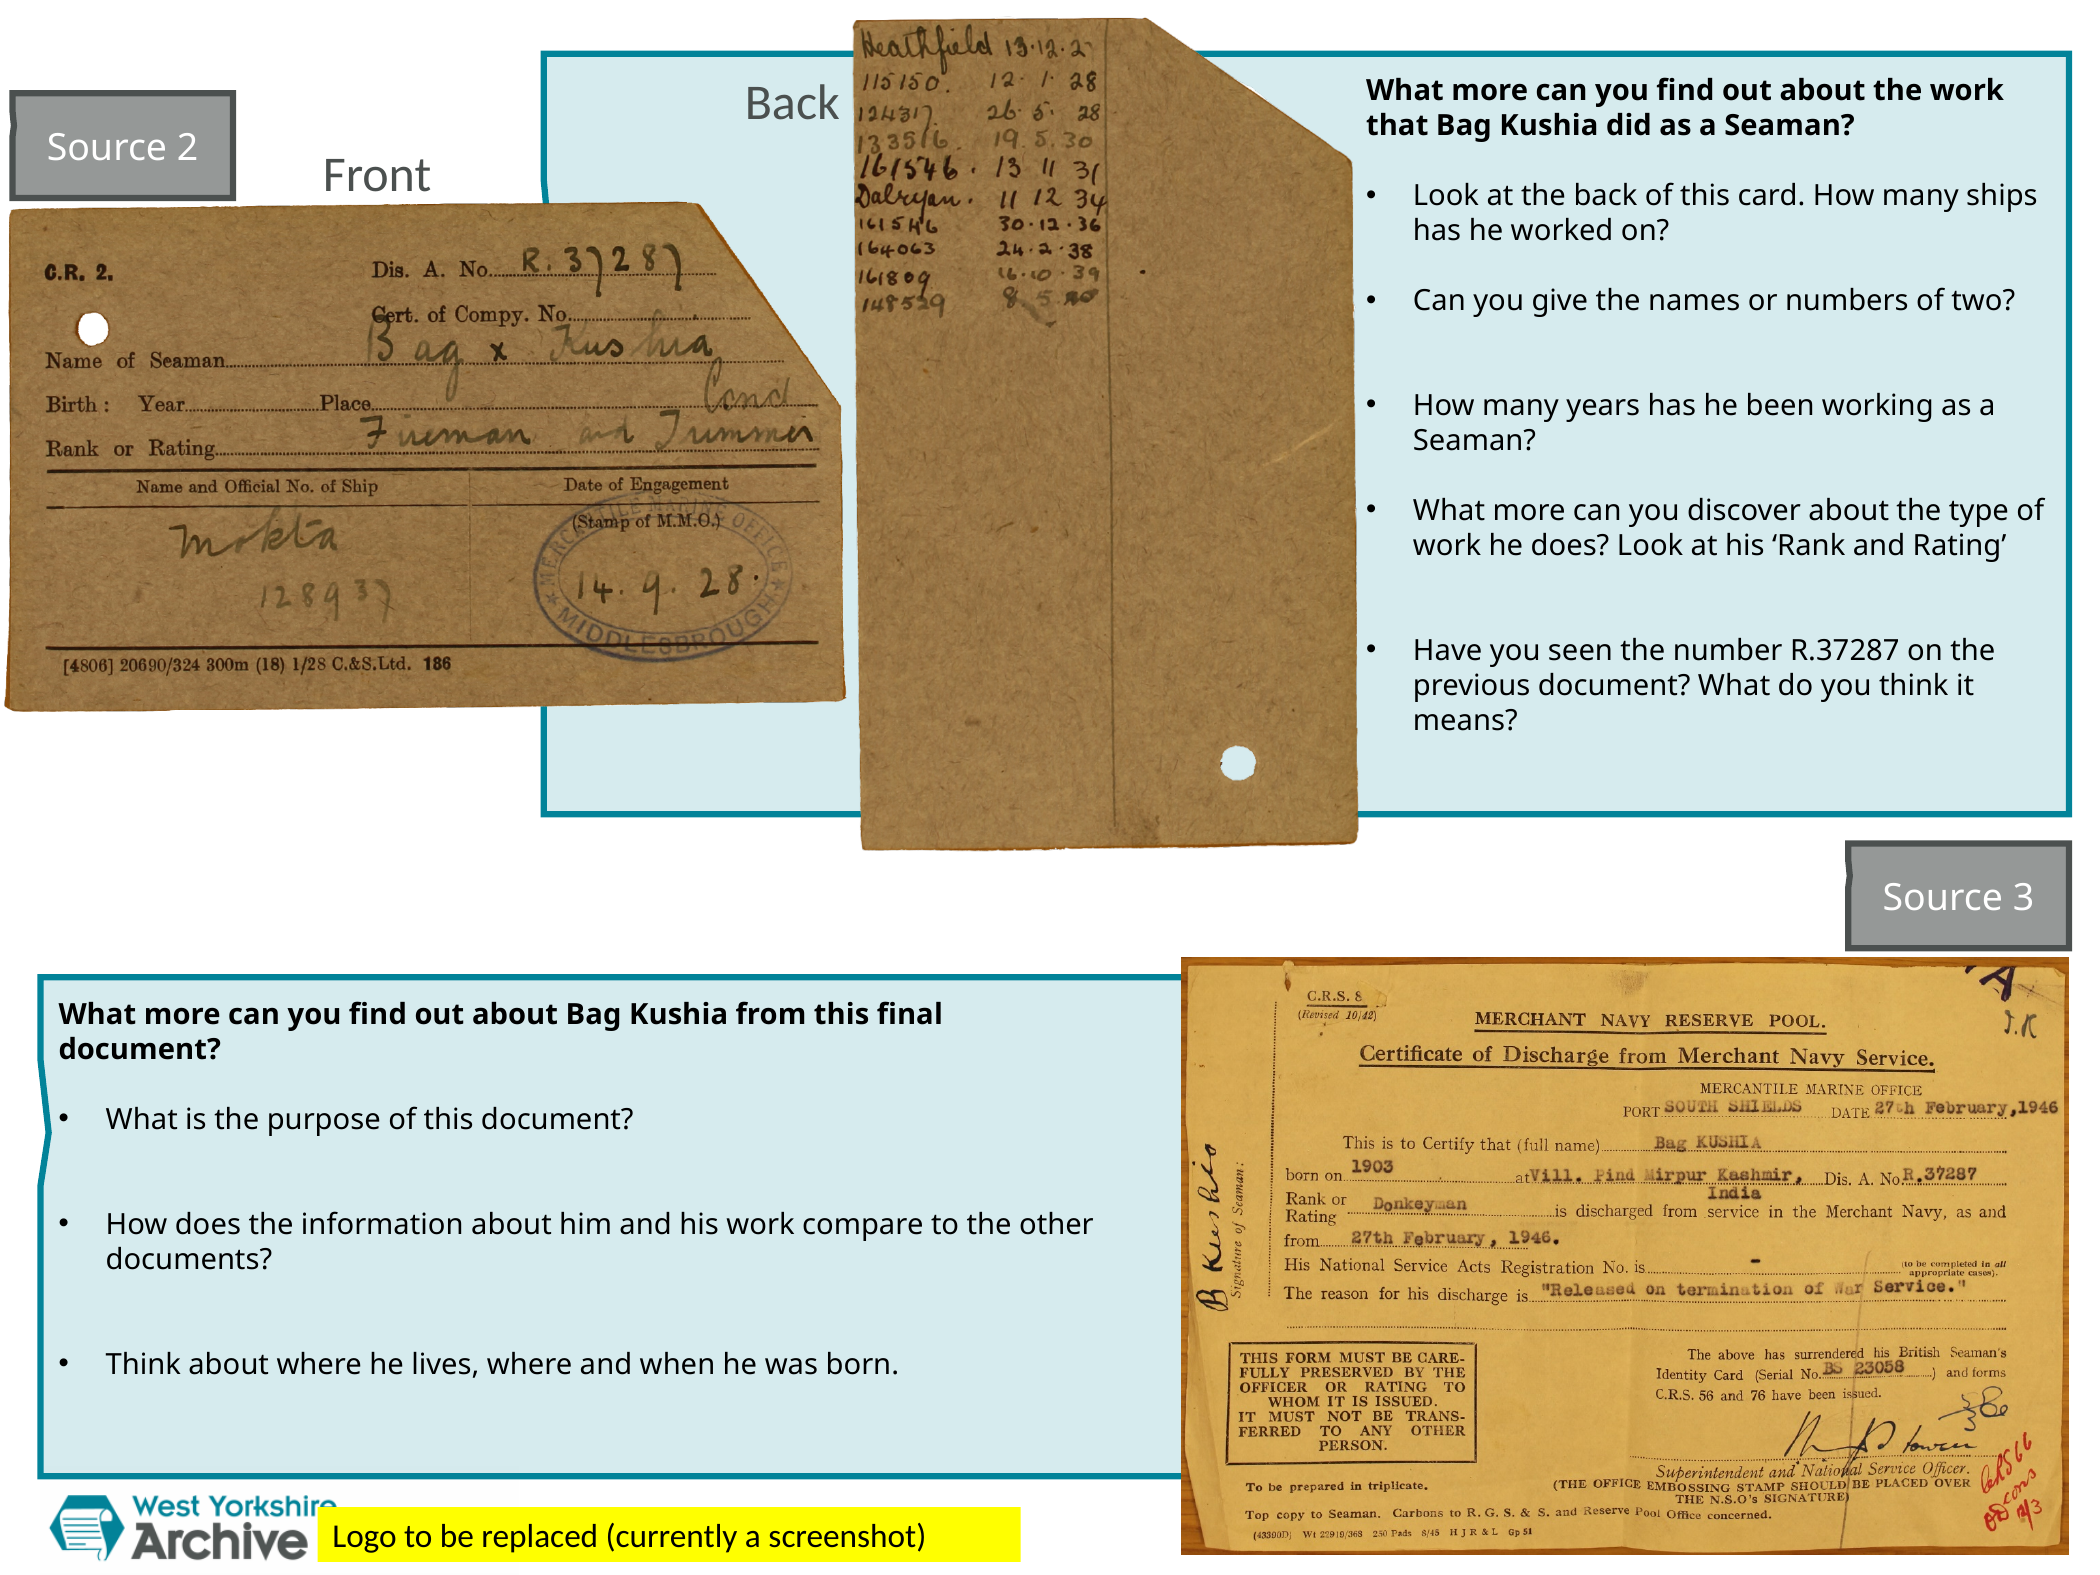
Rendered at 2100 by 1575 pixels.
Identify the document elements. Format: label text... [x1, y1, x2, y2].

text_box [542, 52, 844, 186]
text_box [39, 976, 1181, 1478]
text_box Source 3 [1847, 842, 2070, 950]
text_box [1365, 52, 2071, 64]
text_box What more can you find out about Bag Kushia from this final document? What is the purpose of this document? How does the information about him and his work compare to the other documents? Think about where he lives, where and when he was born. [43, 988, 1112, 1388]
text_box Back [730, 61, 865, 137]
text_box [1365, 744, 2071, 816]
text_box What more can you find out about the work that Bag Kushia did as a Seaman? Look at the back of this card. How many ships has he worked on? Can you give the names or numbers of two? How many years has he been working as a Seaman? What more can you discover about the type of work he does? Look at his ‘Rank and Rating’ Have you seen the number R.37287 on the previous document? What do you think it means? [1365, 64, 2073, 744]
picture [1181, 957, 2069, 1555]
picture [0, 2, 1535, 861]
text_box Source 2 [11, 92, 235, 186]
text_box [542, 720, 844, 816]
text_box Logo to be replaced (currently a screenshot) [519, 1507, 1021, 1562]
picture [40, 1466, 519, 1575]
text_box Front [308, 134, 487, 186]
